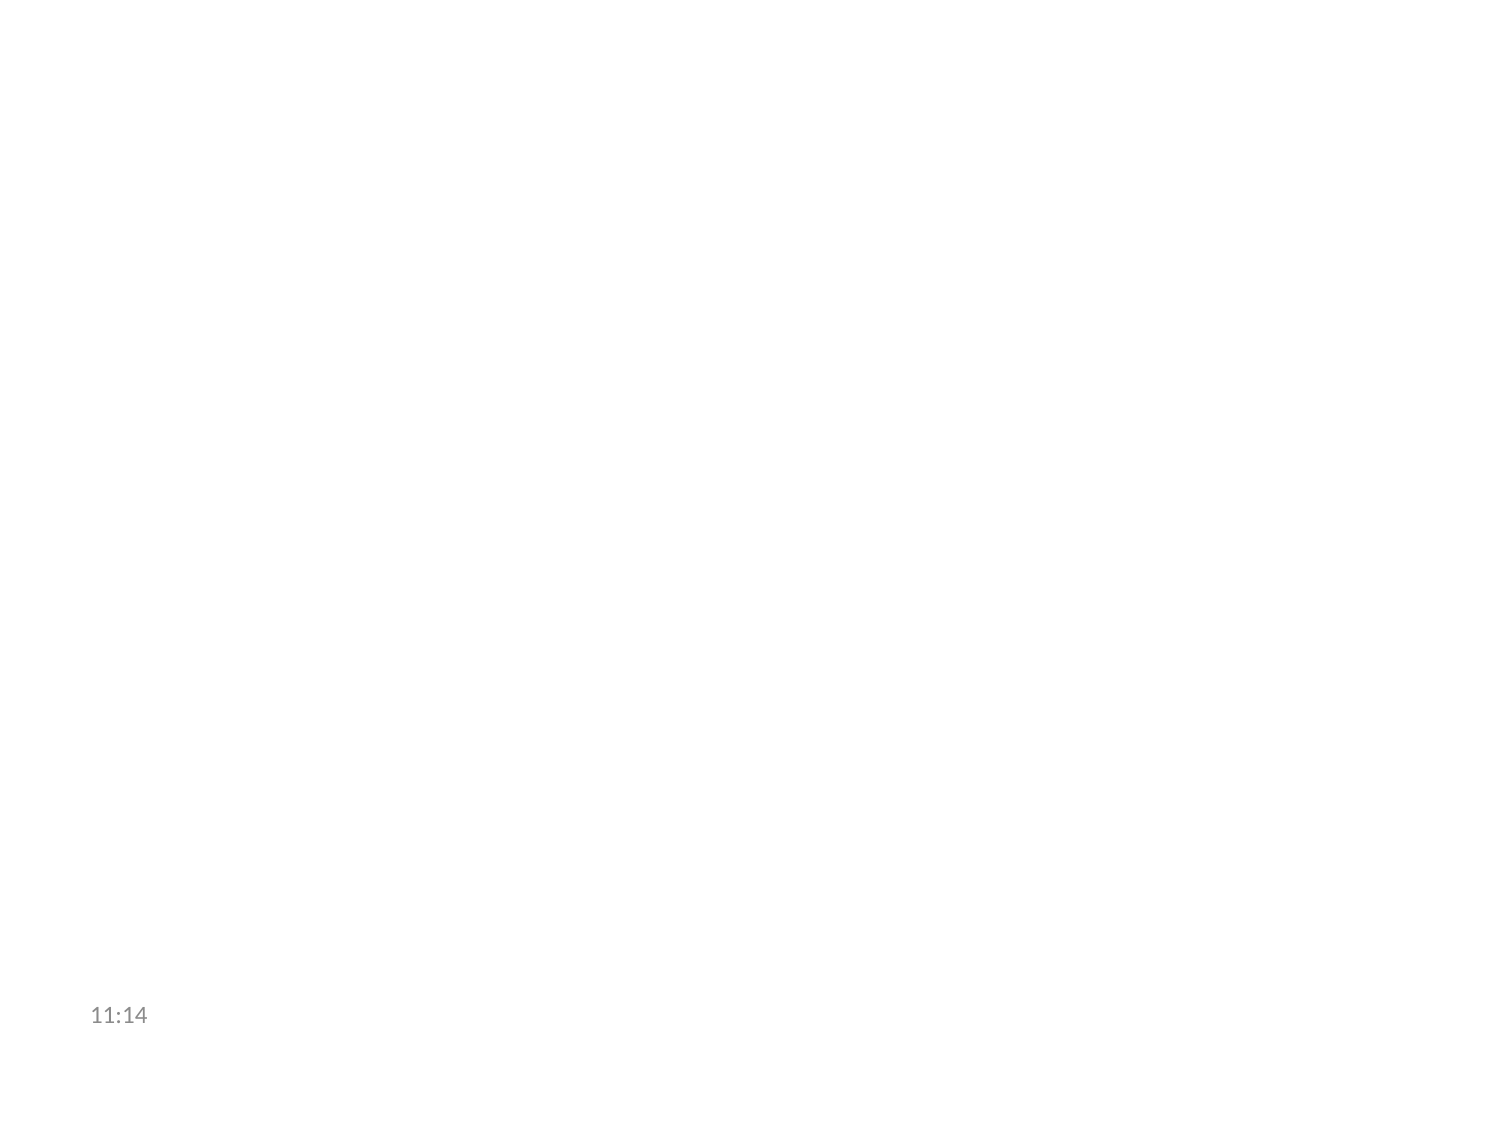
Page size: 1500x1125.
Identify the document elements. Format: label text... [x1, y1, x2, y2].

text_box 15:35 [75, 983, 425, 1044]
